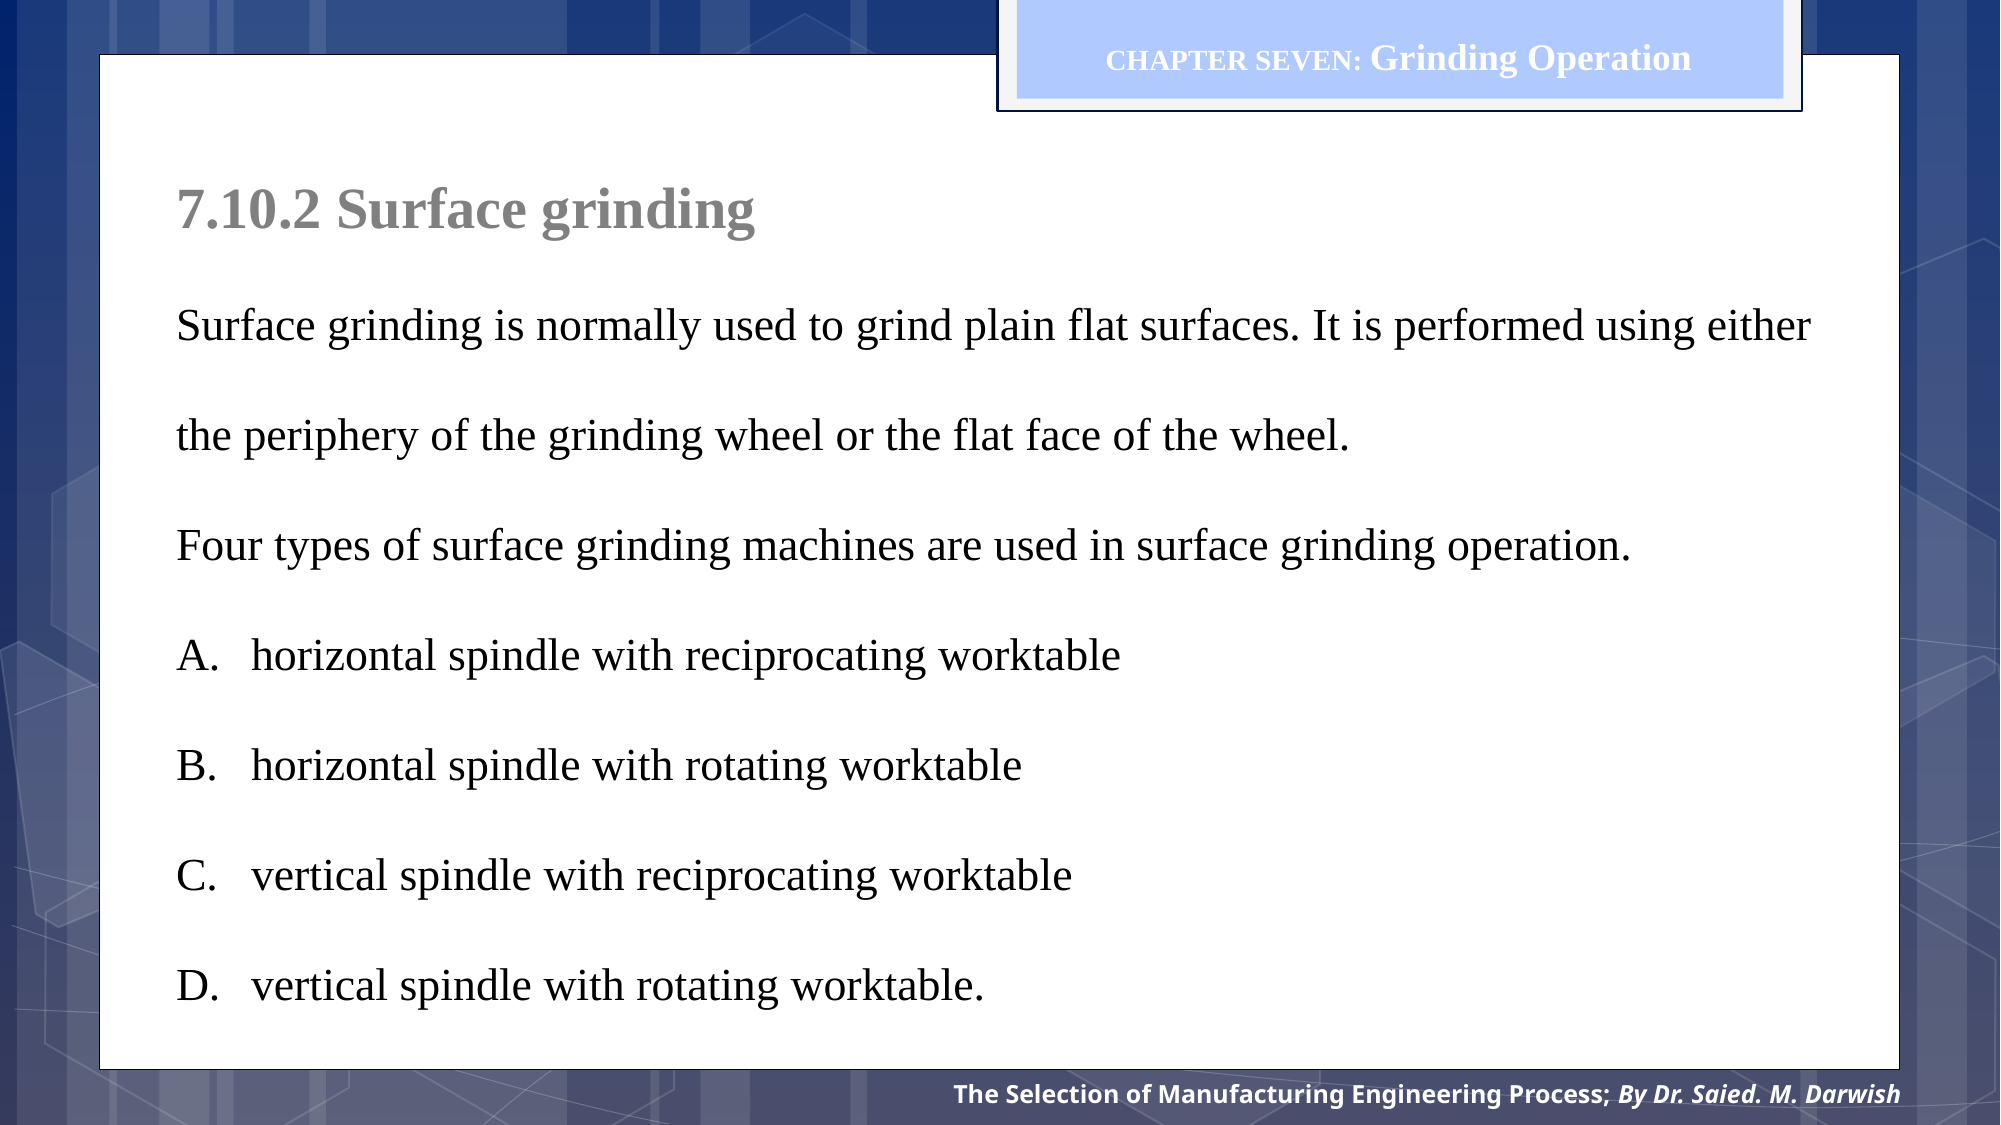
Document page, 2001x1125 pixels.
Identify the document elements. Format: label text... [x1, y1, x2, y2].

text_box 7.10.2 Surface grinding Surface grinding is normally used to grind plain flat surfaces. It is performed using either the periphery of the grinding wheel or the flat face of the wheel. Four types of surface grinding machines are used in surface grinding operation. horizontal spindle with reciprocating worktable horizontal spindle with rotating worktable vertical spindle with reciprocating worktable vertical spindle with rotating worktable. [161, 8, 1858, 1017]
text_box CHAPTER SEVEN: Grinding Operation [940, 0, 1858, 86]
